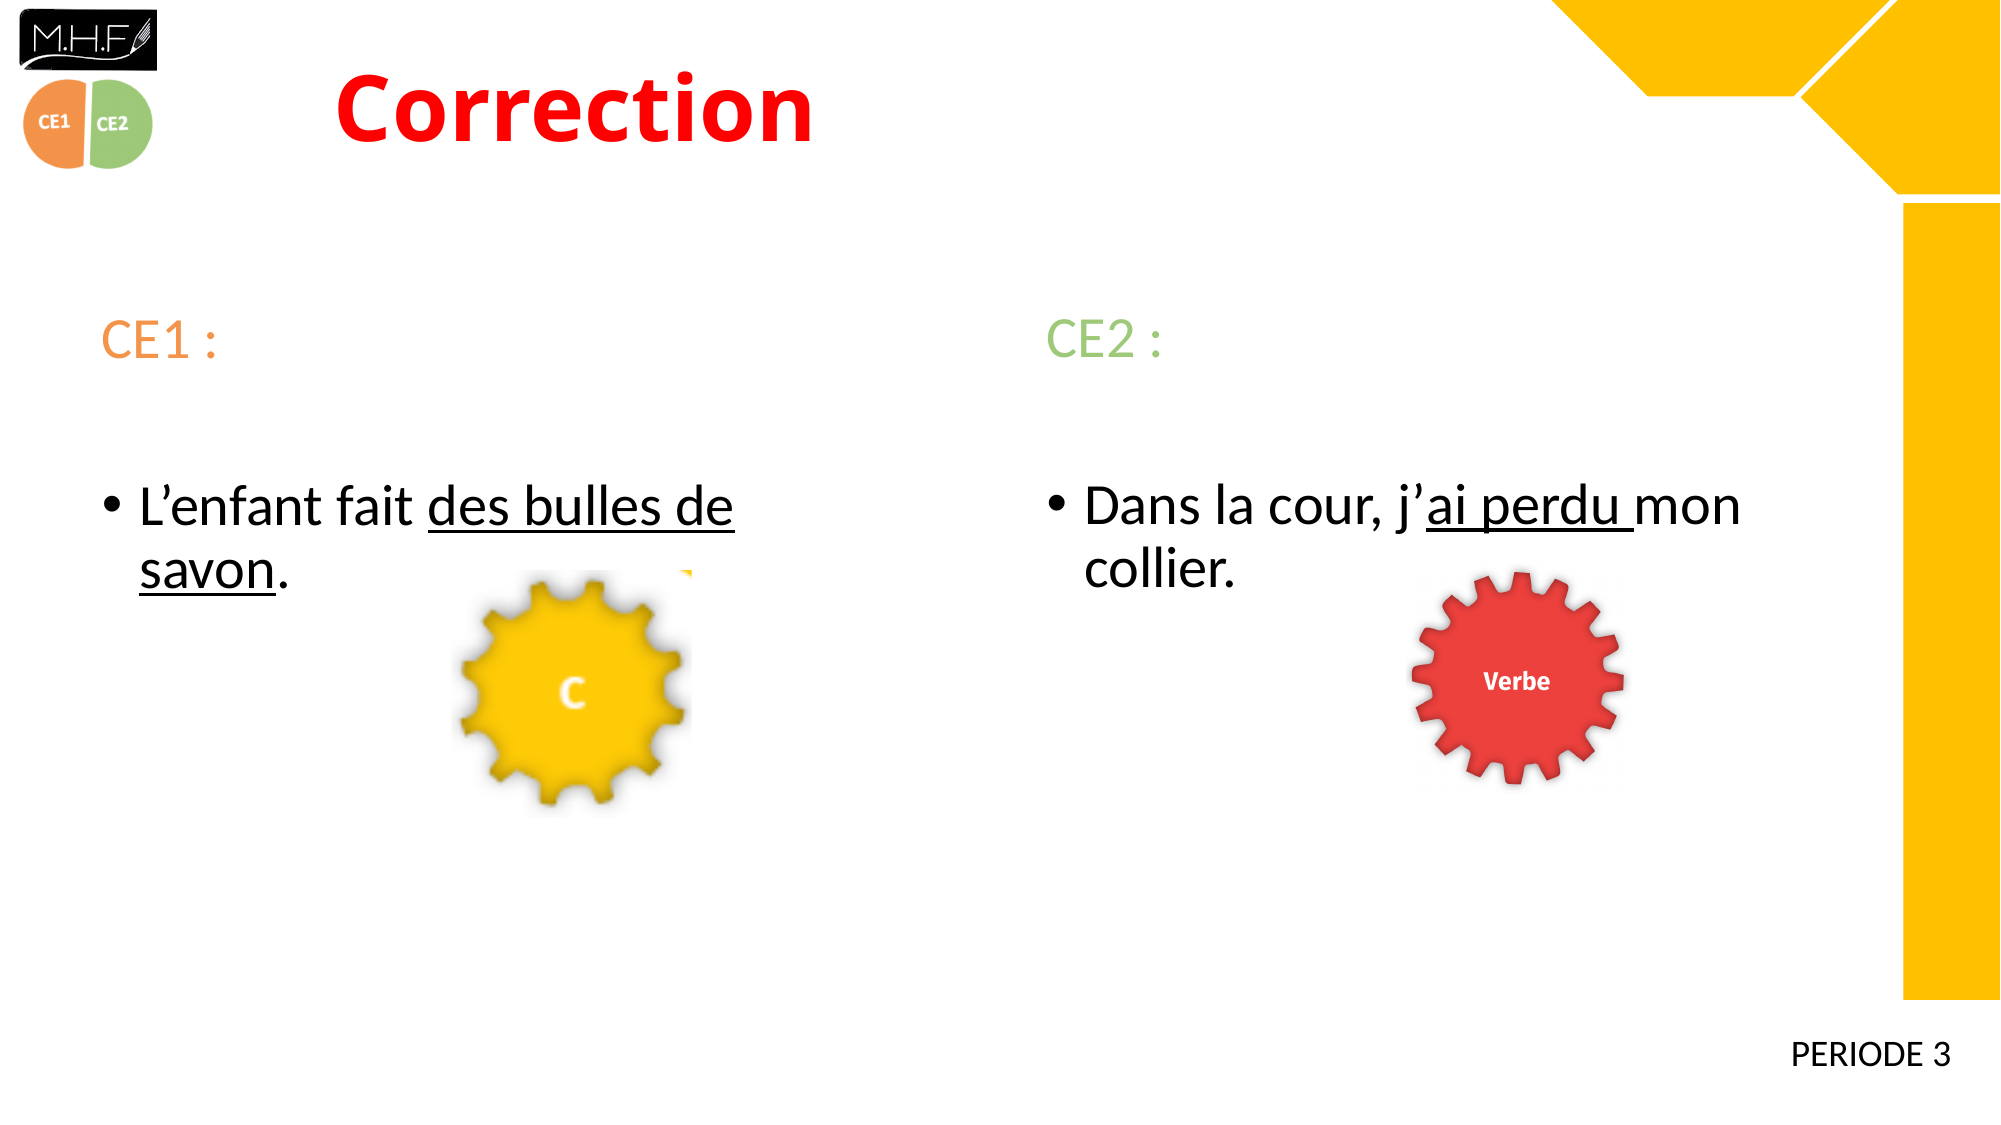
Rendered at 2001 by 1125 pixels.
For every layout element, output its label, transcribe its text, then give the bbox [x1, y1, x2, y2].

text_box [1799, 0, 2000, 196]
text_box [1902, 202, 2000, 1001]
title Correction [318, 3, 1865, 221]
picture [451, 570, 692, 818]
list CE1 : L’enfant fait des bulles de savon. [86, 300, 909, 1015]
text_box [1549, 0, 1892, 98]
picture [1406, 562, 1633, 794]
text_box CE2 : Dans la cour, j’ai perdu mon collier. [1031, 299, 1853, 1014]
text_box PERIODE 3 [1362, 1021, 1967, 1125]
picture [1, 7, 177, 207]
